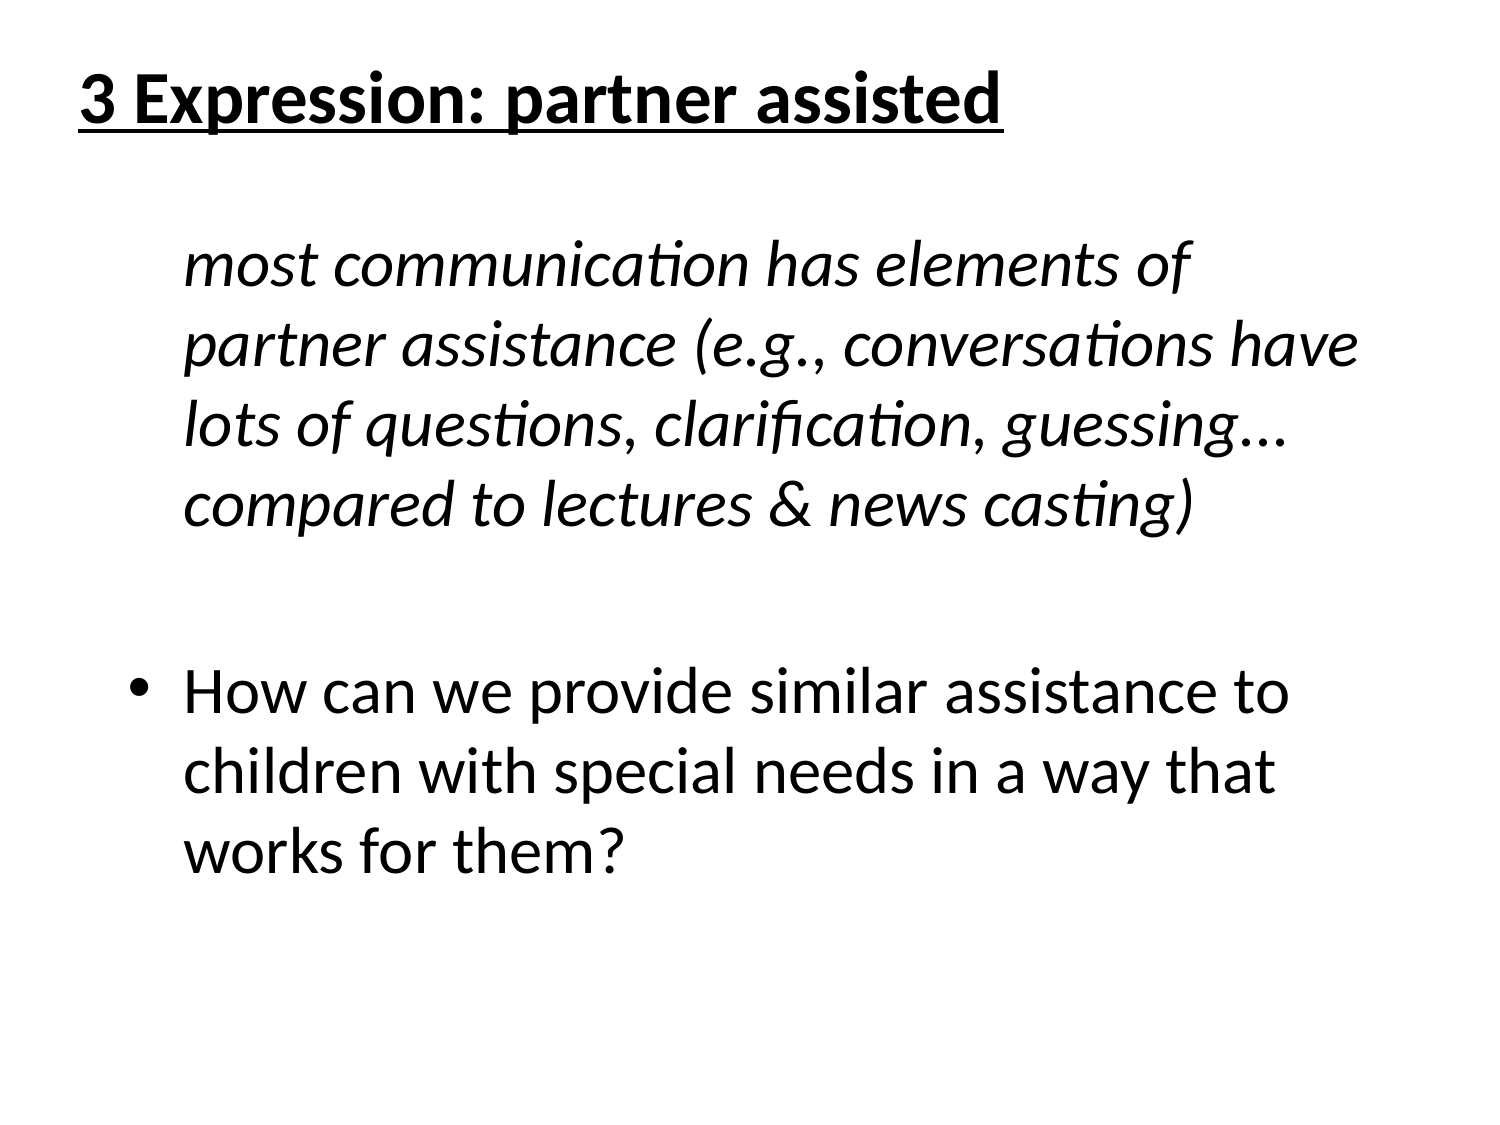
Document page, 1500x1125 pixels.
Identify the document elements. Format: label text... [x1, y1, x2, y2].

list most communication has elements of partner assistance (e.g., conversations have lots of questions, clarification, guessing... compared to lectures & news casting) How can we provide similar assistance to children with special needs in a way that works for them? [112, 212, 1388, 1000]
title 3 Expression: partner assisted [63, 0, 1339, 188]
